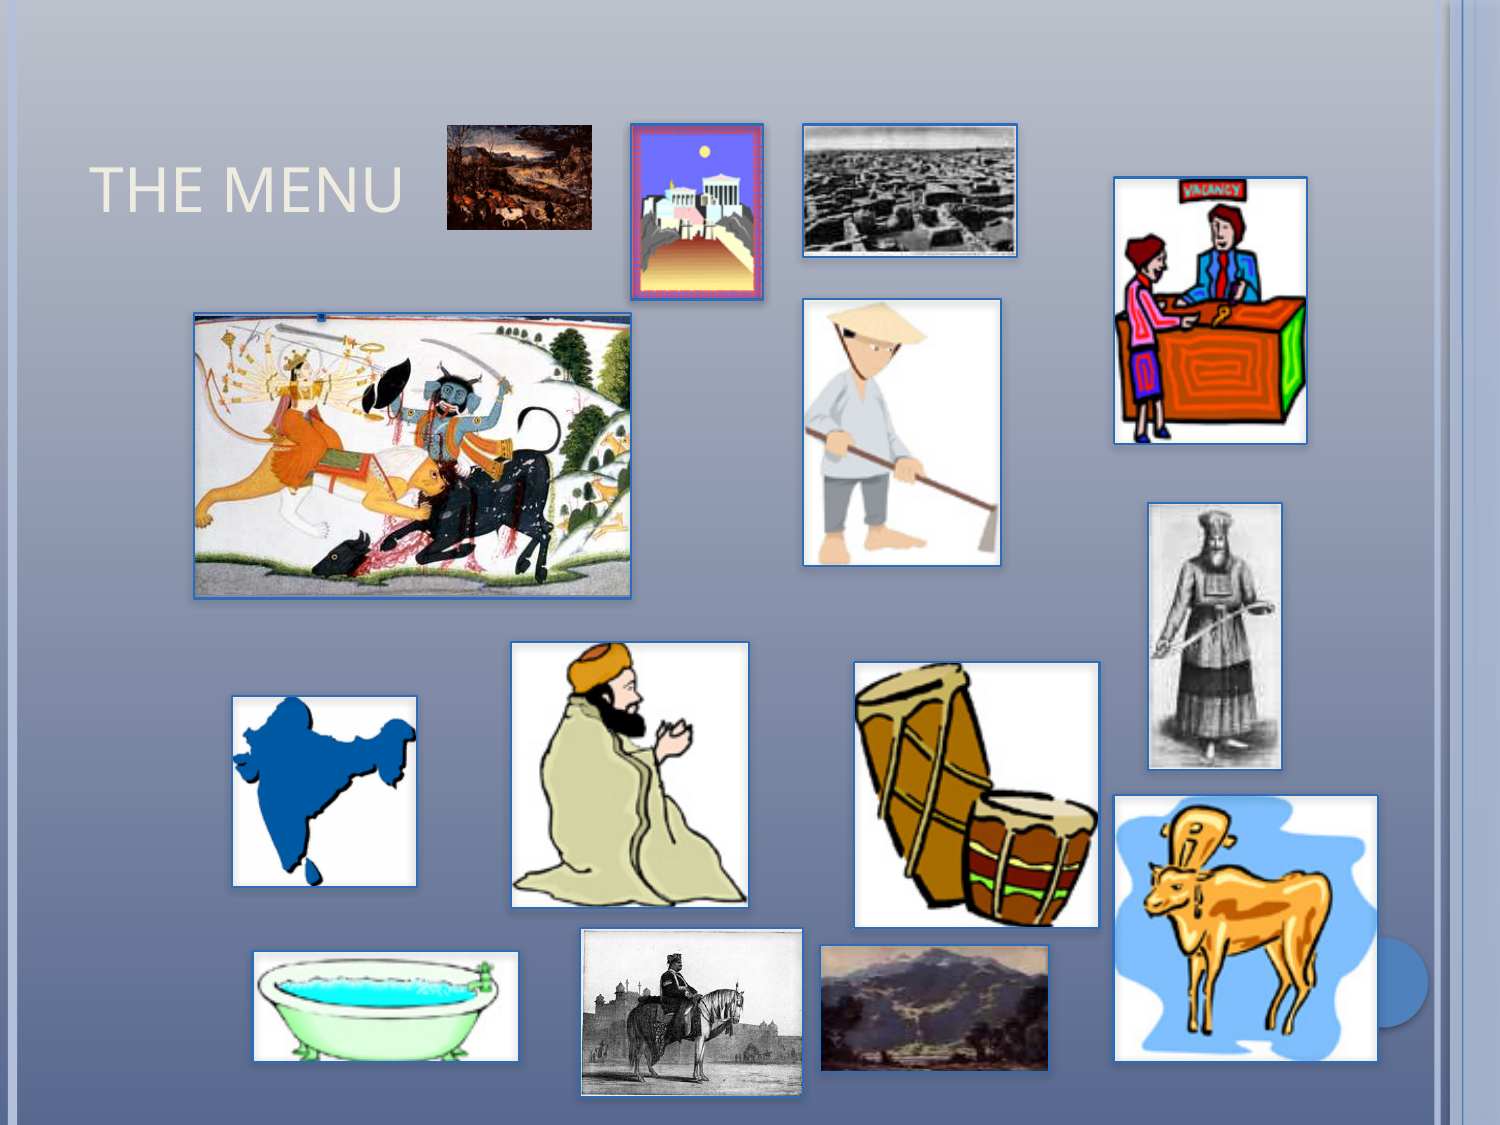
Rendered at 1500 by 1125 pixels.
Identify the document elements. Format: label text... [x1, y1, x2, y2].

picture [630, 123, 764, 300]
picture [251, 950, 520, 1063]
picture [1113, 176, 1308, 445]
picture [446, 125, 592, 230]
picture [819, 944, 1050, 1073]
picture [802, 123, 1018, 258]
picture [231, 695, 418, 888]
picture [510, 641, 750, 909]
picture [802, 298, 1002, 567]
picture [1147, 502, 1283, 771]
picture [579, 927, 804, 1098]
picture [853, 661, 1100, 929]
title The Menu [75, 45, 1300, 233]
picture [1112, 794, 1379, 1063]
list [193, 312, 632, 599]
